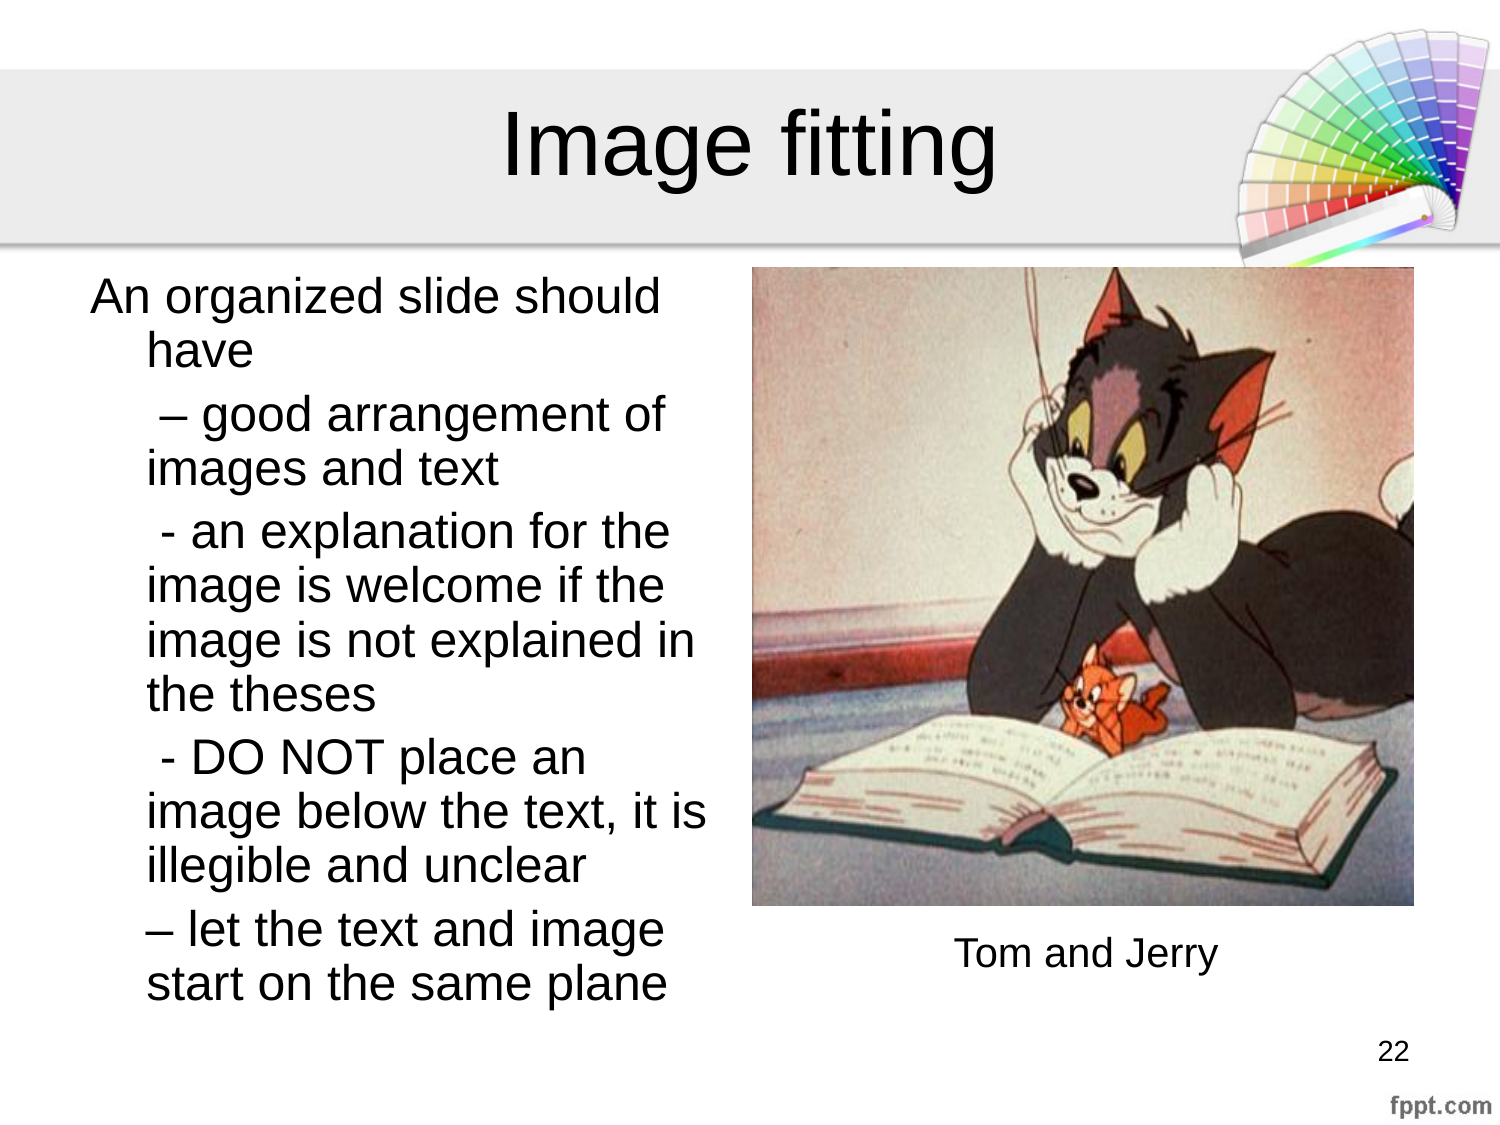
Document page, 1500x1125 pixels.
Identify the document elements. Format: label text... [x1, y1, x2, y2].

slide_number ‹#› [1074, 1024, 1425, 1103]
picture [0, 0, 1500, 1125]
text_box Tom and Jerry [901, 918, 1271, 984]
list An organized slide should have – good arrangement of images and text - an explanation for the image is welcome if the image is not explained in the theses - DO NOT place an image below the text, it is illegible and unclear – let the text and image start on the same plane [75, 262, 738, 1005]
title Image fitting [75, 45, 1425, 233]
